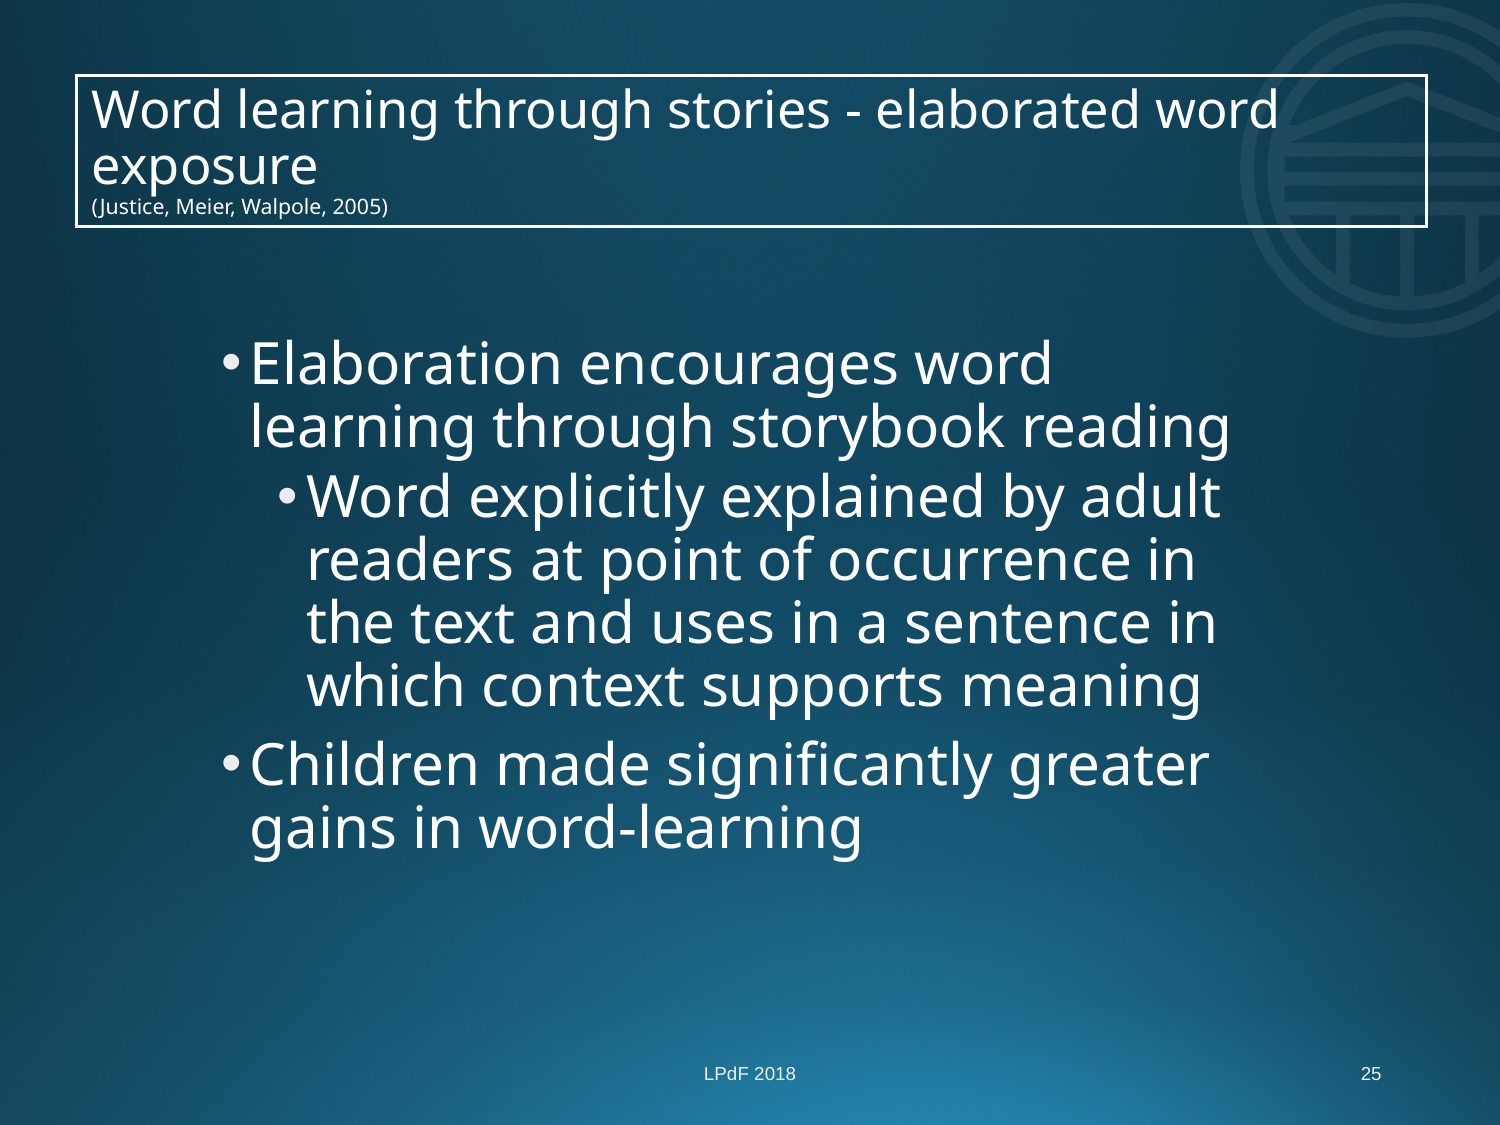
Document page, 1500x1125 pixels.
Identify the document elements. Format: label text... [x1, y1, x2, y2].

slide_number 25 [1059, 1042, 1397, 1103]
title Word learning through stories - elaborated word exposure (Justice, Meier, Walpole, 2005) [75, 74, 1428, 228]
footer LPdF 2018 [496, 1042, 1004, 1103]
picture [0, 0, 1500, 1125]
list Elaboration encourages word learning through storybook reading Word explicitly explained by adult readers at point of occurrence in the text and uses in a sentence in which context supports meaning Children made significantly greater gains in word-learning [206, 326, 1257, 939]
